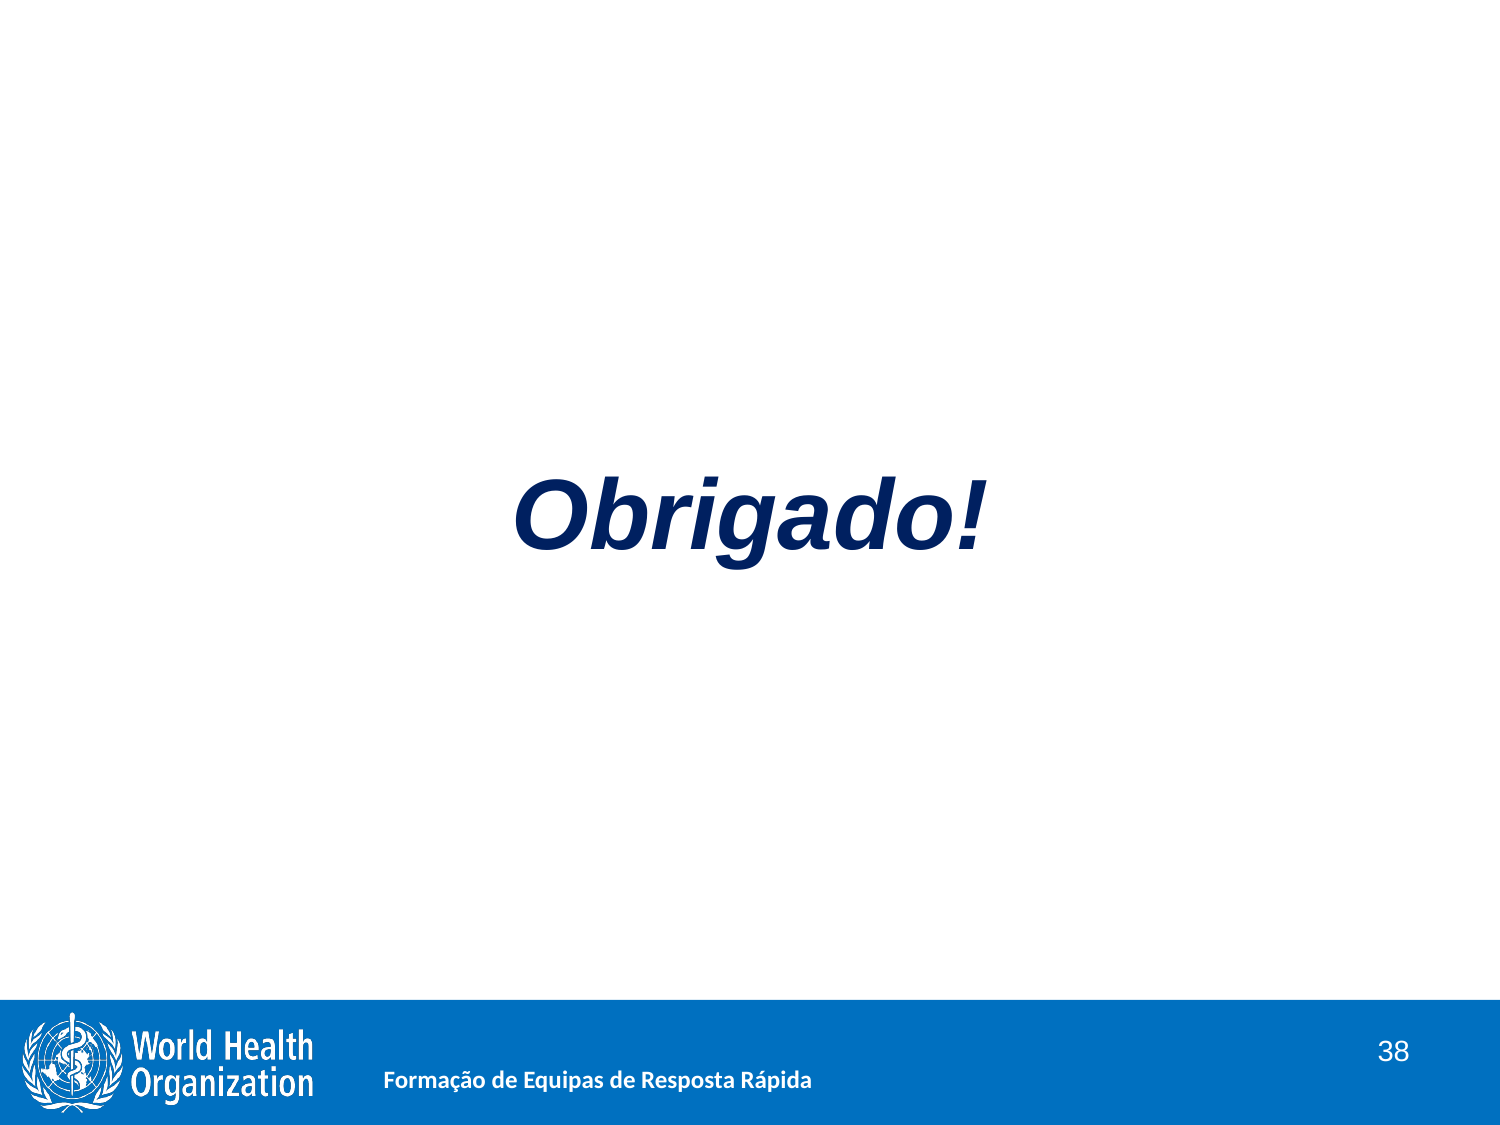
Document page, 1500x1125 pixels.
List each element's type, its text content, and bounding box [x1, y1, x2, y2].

picture [21, 1012, 313, 1113]
slide_number 38 [1074, 1024, 1425, 1103]
text_box Obrigado! [112, 441, 1388, 683]
